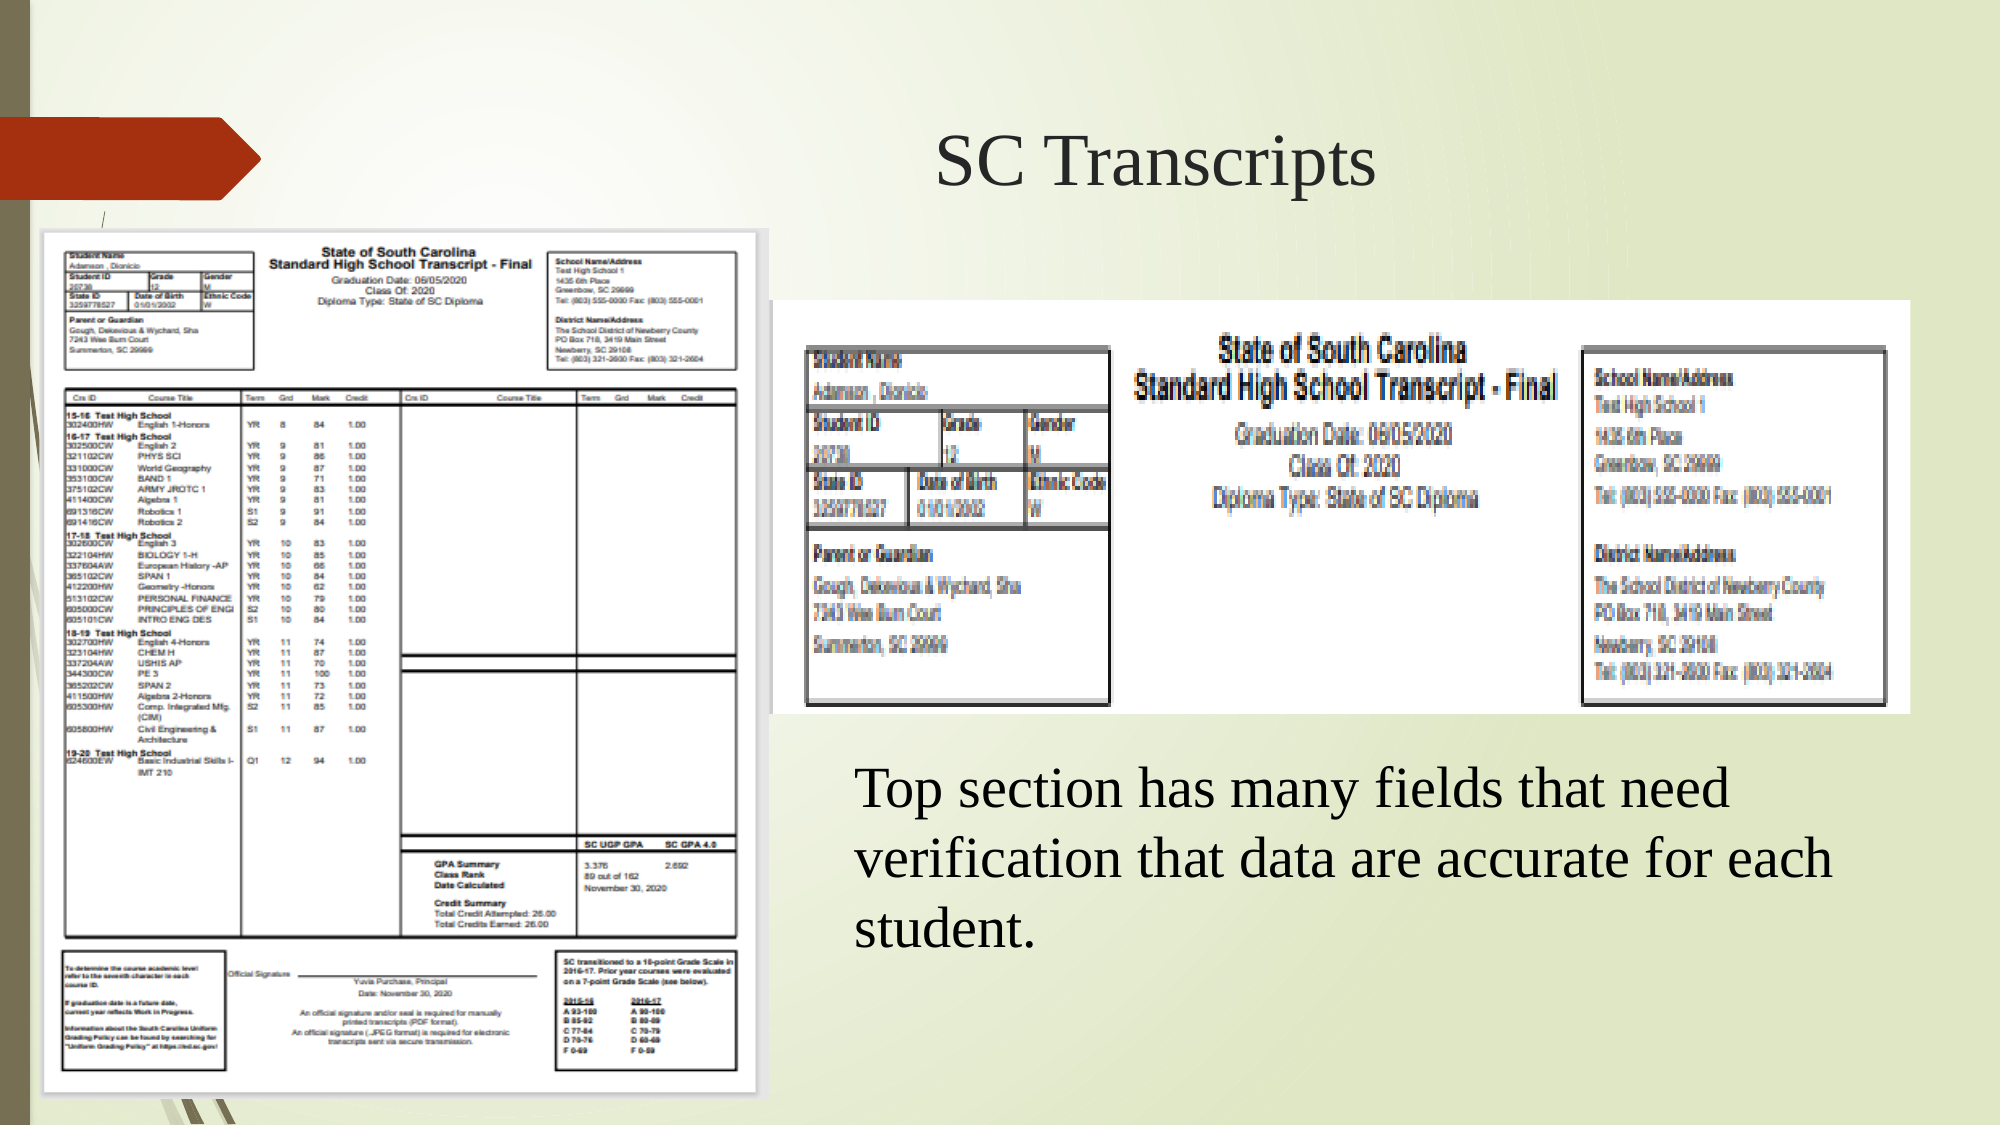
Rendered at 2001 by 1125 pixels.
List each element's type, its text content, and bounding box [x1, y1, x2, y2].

picture [768, 299, 1911, 714]
title SC Transcripts [425, 102, 1888, 299]
text_box Top section has many fields that need verification that data are accurate for each student. [839, 741, 1863, 1012]
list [39, 228, 770, 1099]
